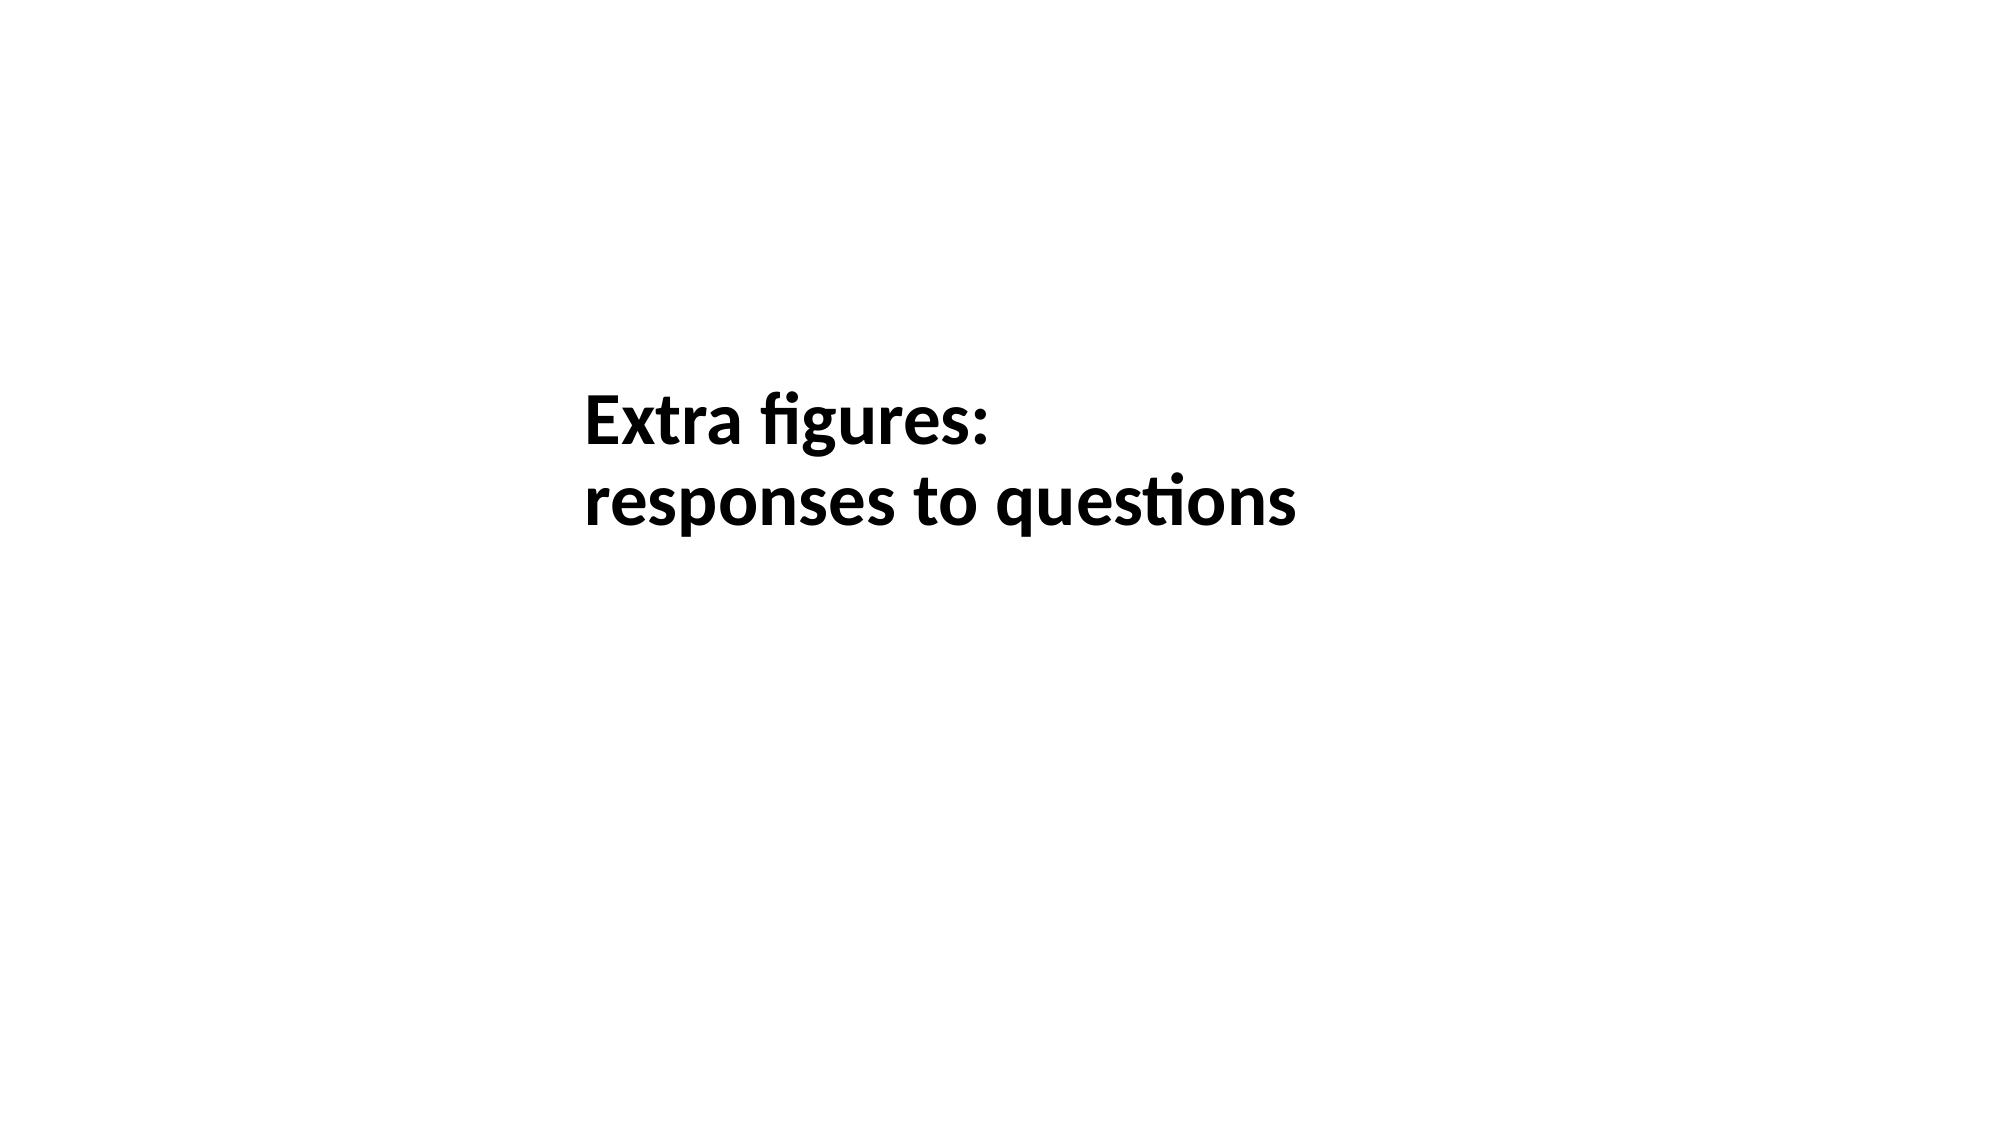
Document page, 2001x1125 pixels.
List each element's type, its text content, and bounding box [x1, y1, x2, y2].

title Extra figures: responses to questions [78, 351, 1804, 570]
